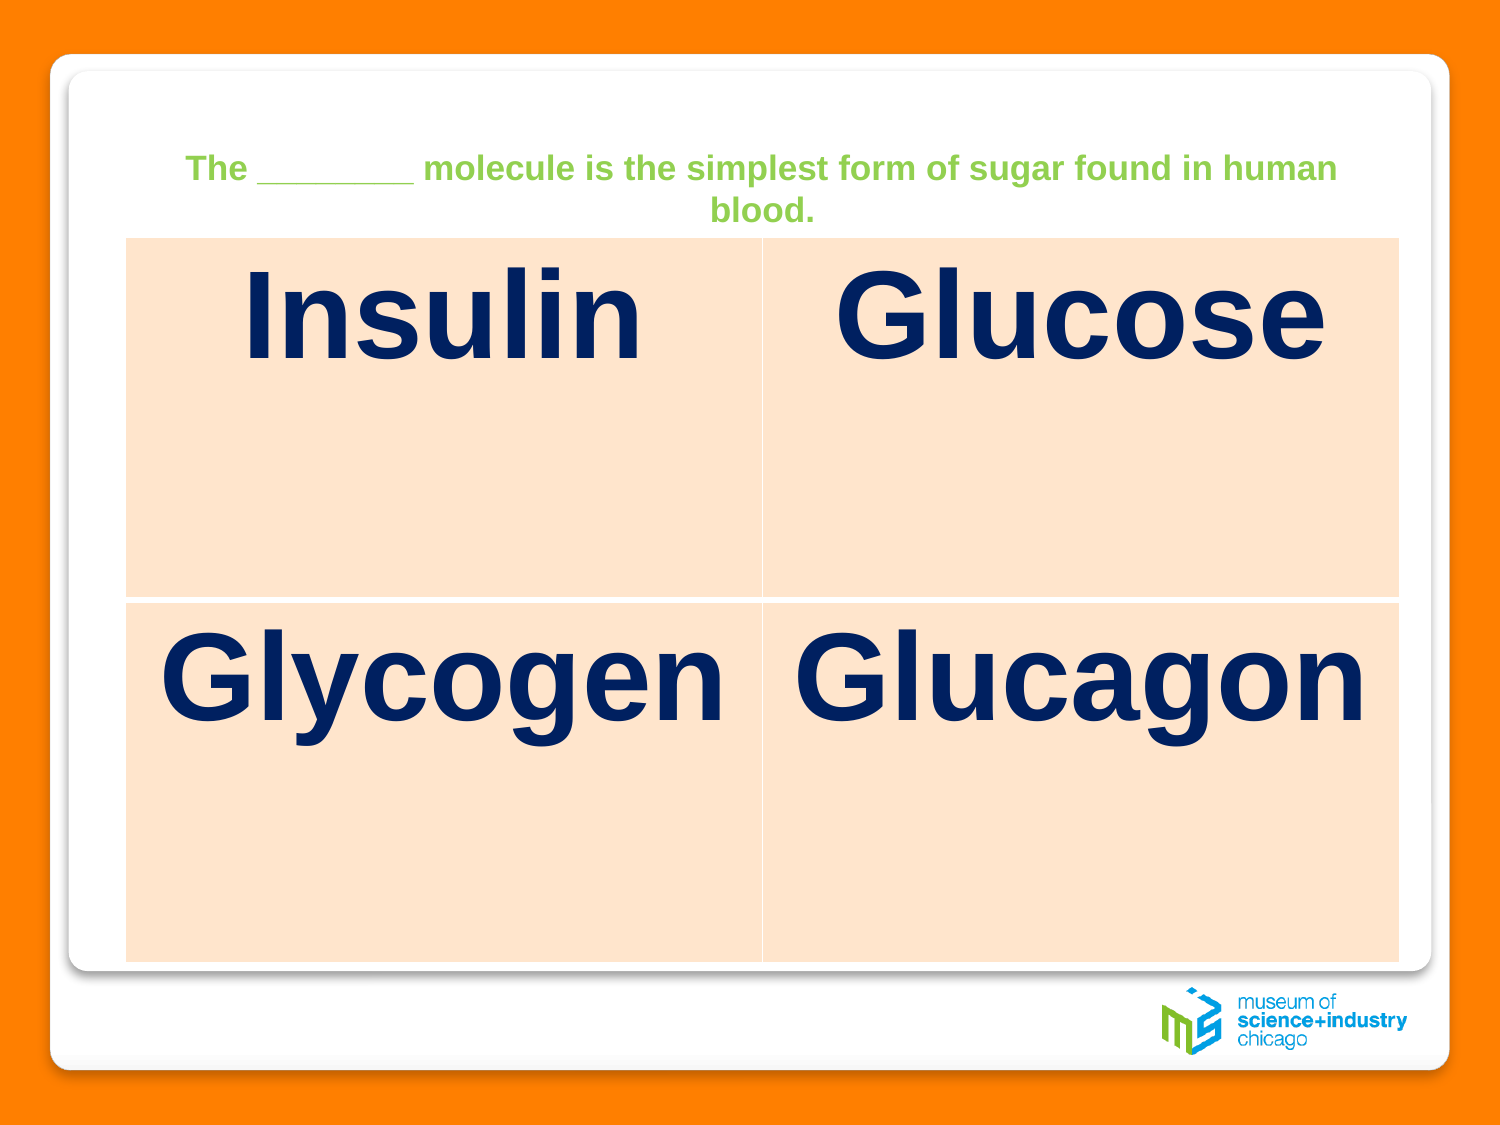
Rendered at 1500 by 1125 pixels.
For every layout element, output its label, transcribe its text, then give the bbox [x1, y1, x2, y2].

table_cell Glucagon [763, 603, 1399, 962]
table_cell Glycogen [126, 603, 762, 962]
picture [1162, 987, 1407, 1055]
table_header Glucose [763, 238, 1399, 597]
table_header Insulin [126, 238, 762, 597]
title The ________ molecule is the simplest form of sugar found in human blood. [125, 137, 1400, 237]
